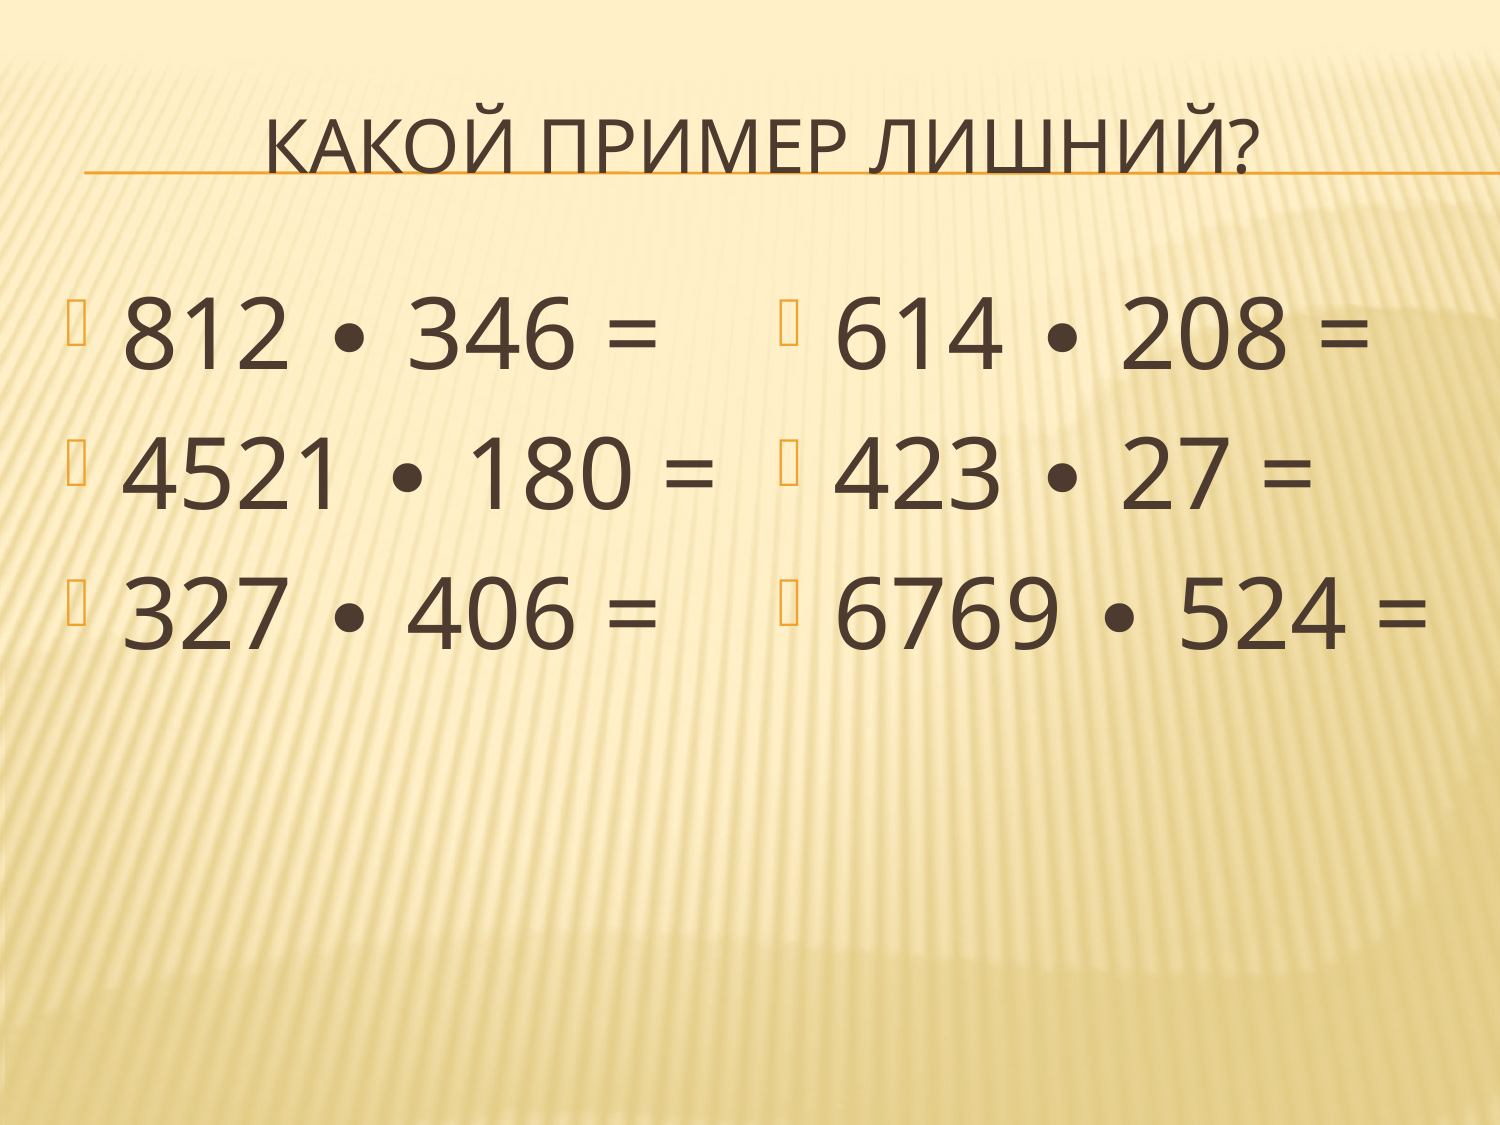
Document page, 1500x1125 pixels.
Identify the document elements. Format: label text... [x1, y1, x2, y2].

title Какой пример лишний? [49, 75, 1475, 213]
list 812 ∙ 346 = 4521 ∙ 180 = 327 ∙ 406 = [50, 262, 738, 1038]
list 614 ∙ 208 = 423 ∙ 27 = 6769 ∙ 524 = [762, 262, 1475, 1038]
